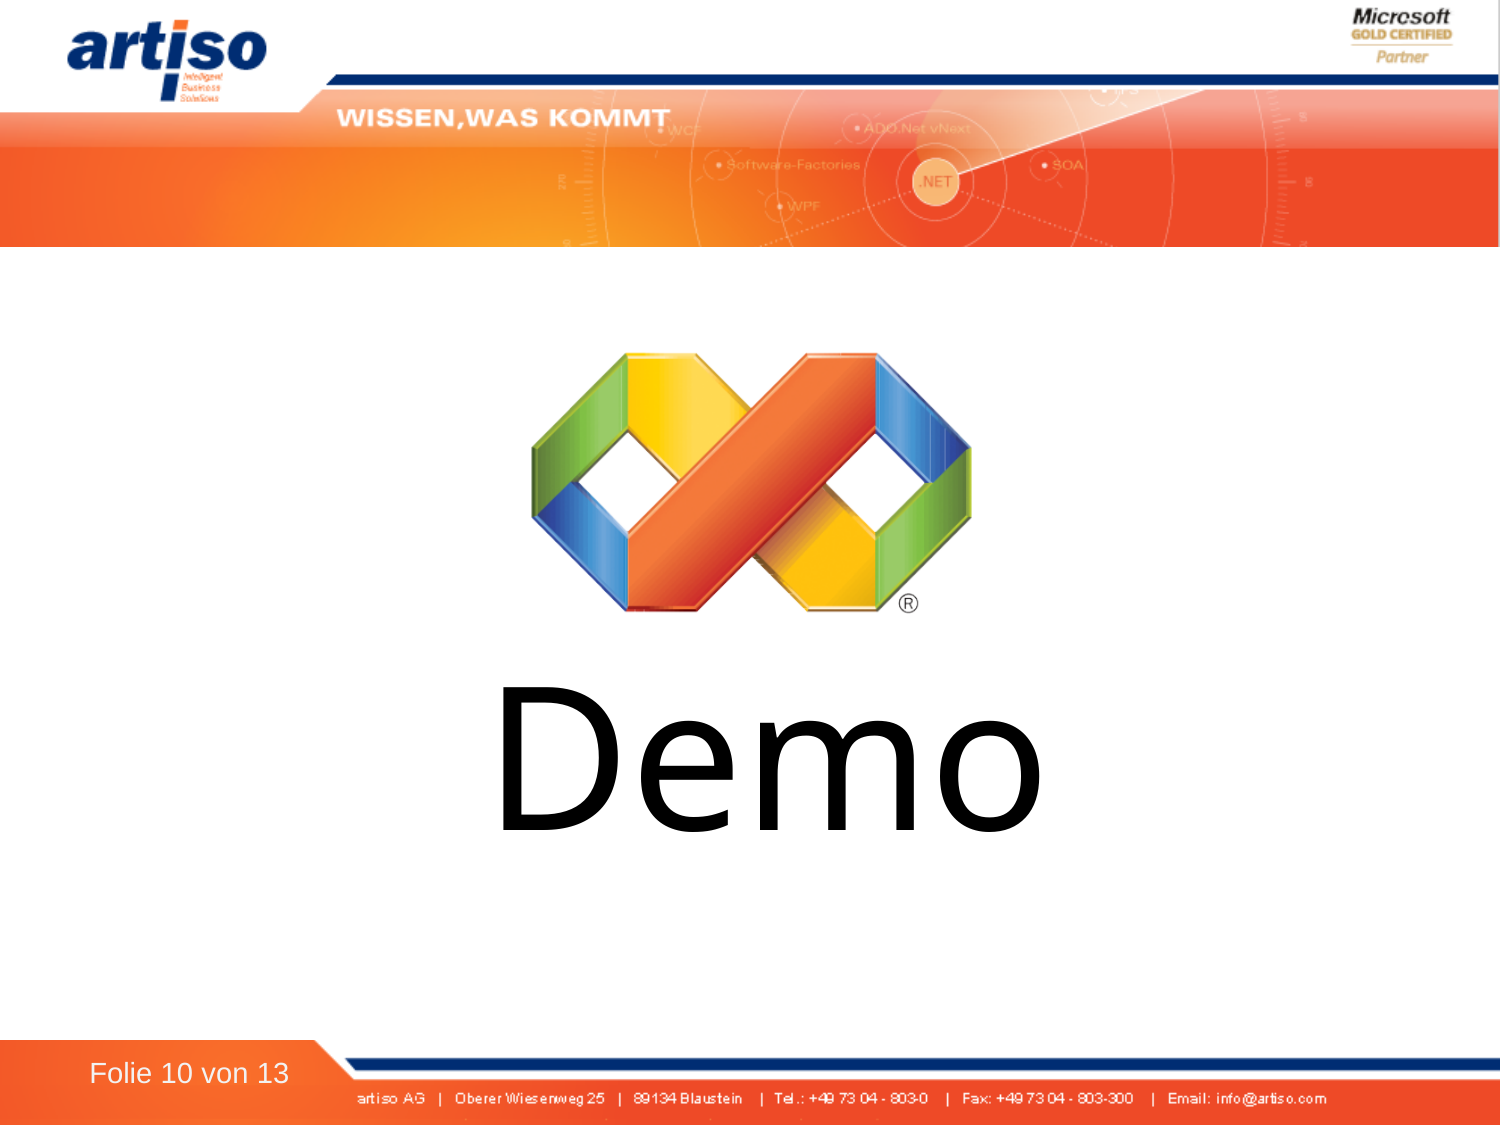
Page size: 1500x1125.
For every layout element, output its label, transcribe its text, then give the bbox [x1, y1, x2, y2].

slide_number Folie 10 von 13 [13, 1046, 305, 1125]
picture [0, 1040, 1500, 1125]
picture [530, 351, 973, 615]
text_box Demo [152, 623, 1383, 964]
picture [0, 0, 1500, 247]
